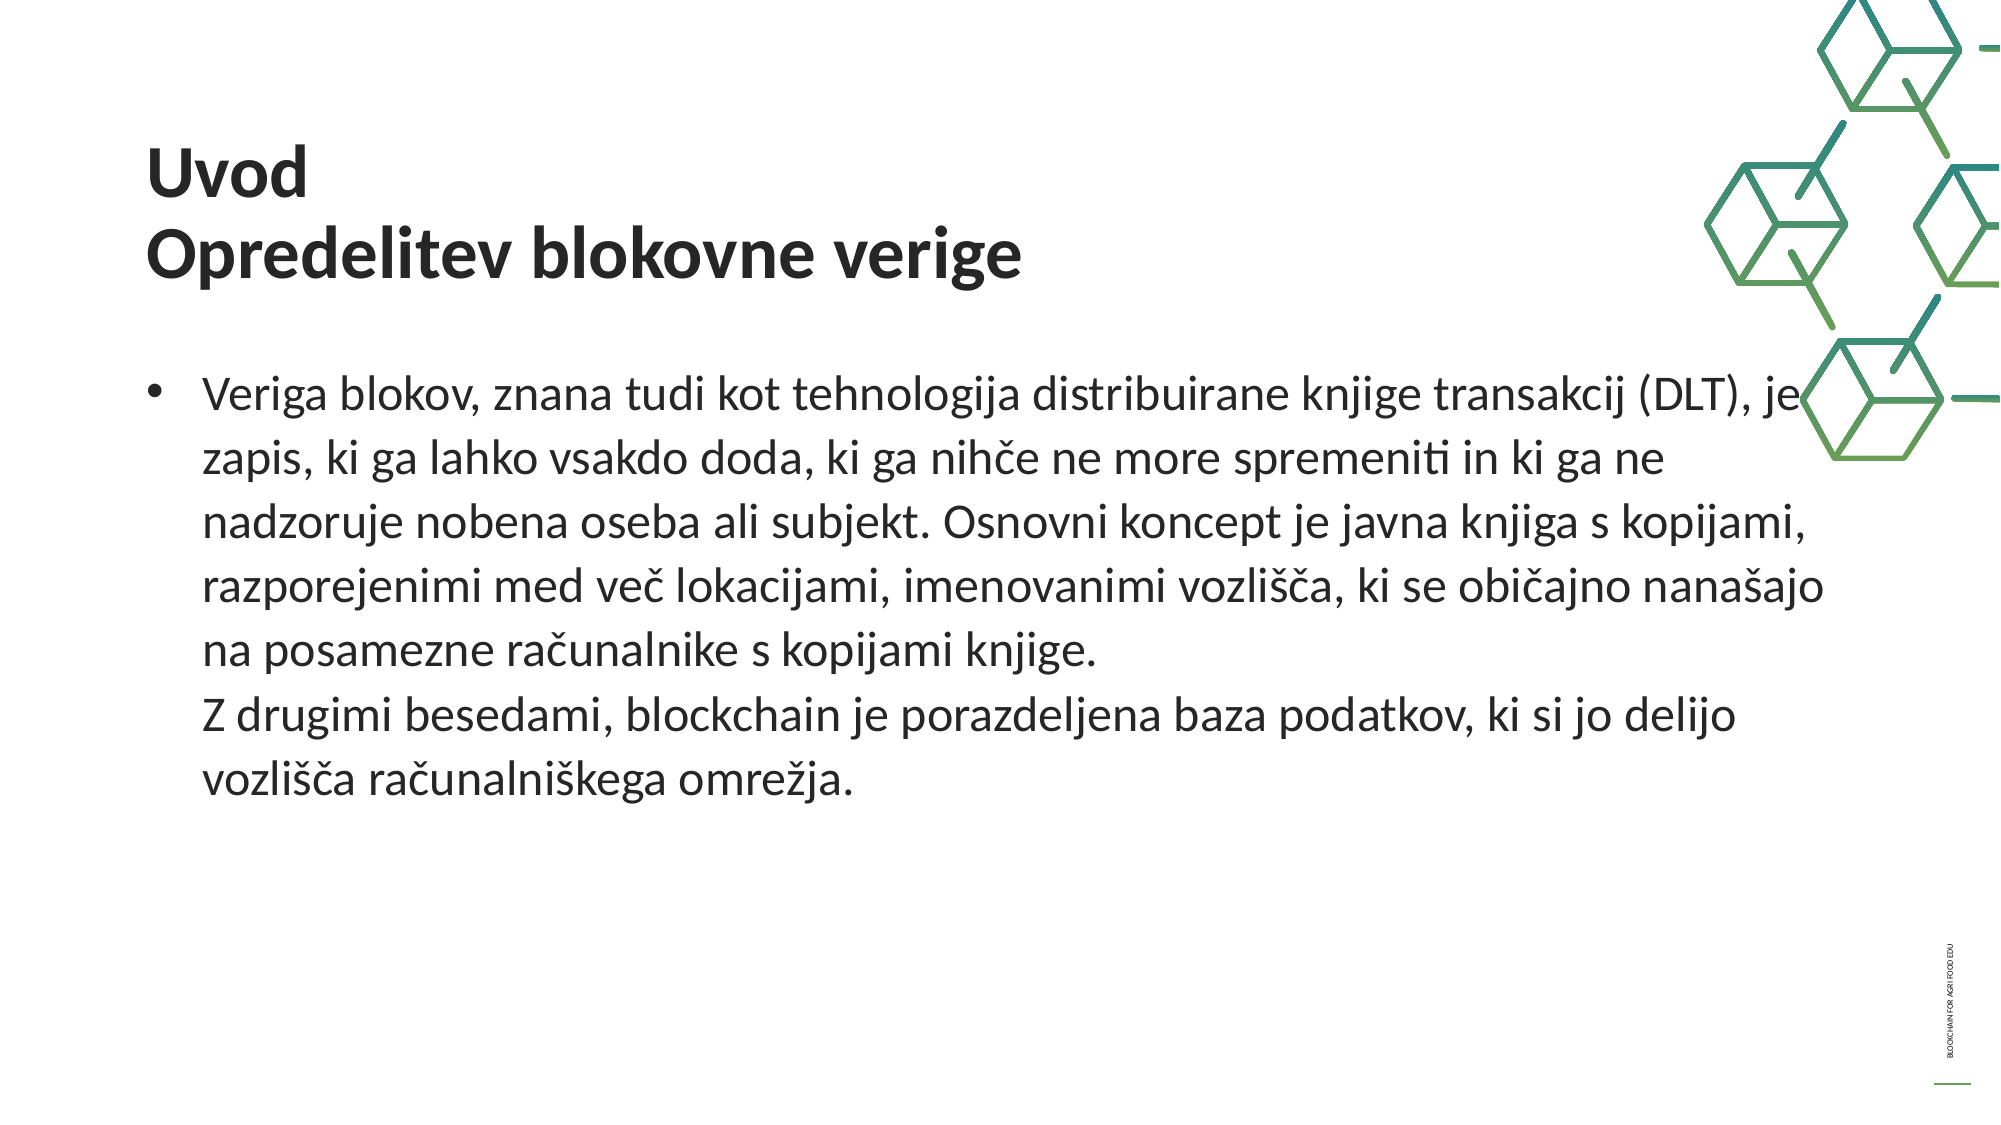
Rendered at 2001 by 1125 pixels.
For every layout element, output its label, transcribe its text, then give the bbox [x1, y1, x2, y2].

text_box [1703, 0, 2000, 462]
list Veriga blokov, znana tudi kot tehnologija distribuirane knjige transakcij (DLT), je zapis, ki ga lahko vsakdo doda, ki ga nihče ne more spremeniti in ki ga ne nadzoruje nobena oseba ali subjekt. Osnovni koncept je javna knjiga s kopijami, razporejenimi med več lokacijami, imenovanimi vozlišča, ki se običajno nanašajo na posamezne računalnike s kopijami knjige. Z drugimi besedami, blockchain je porazdeljena baza podatkov, ki si jo delijo vozlišča računalniškega omrežja. [130, 348, 1869, 1035]
list Uvod Opredelitev blokovne verige [130, 124, 1698, 337]
